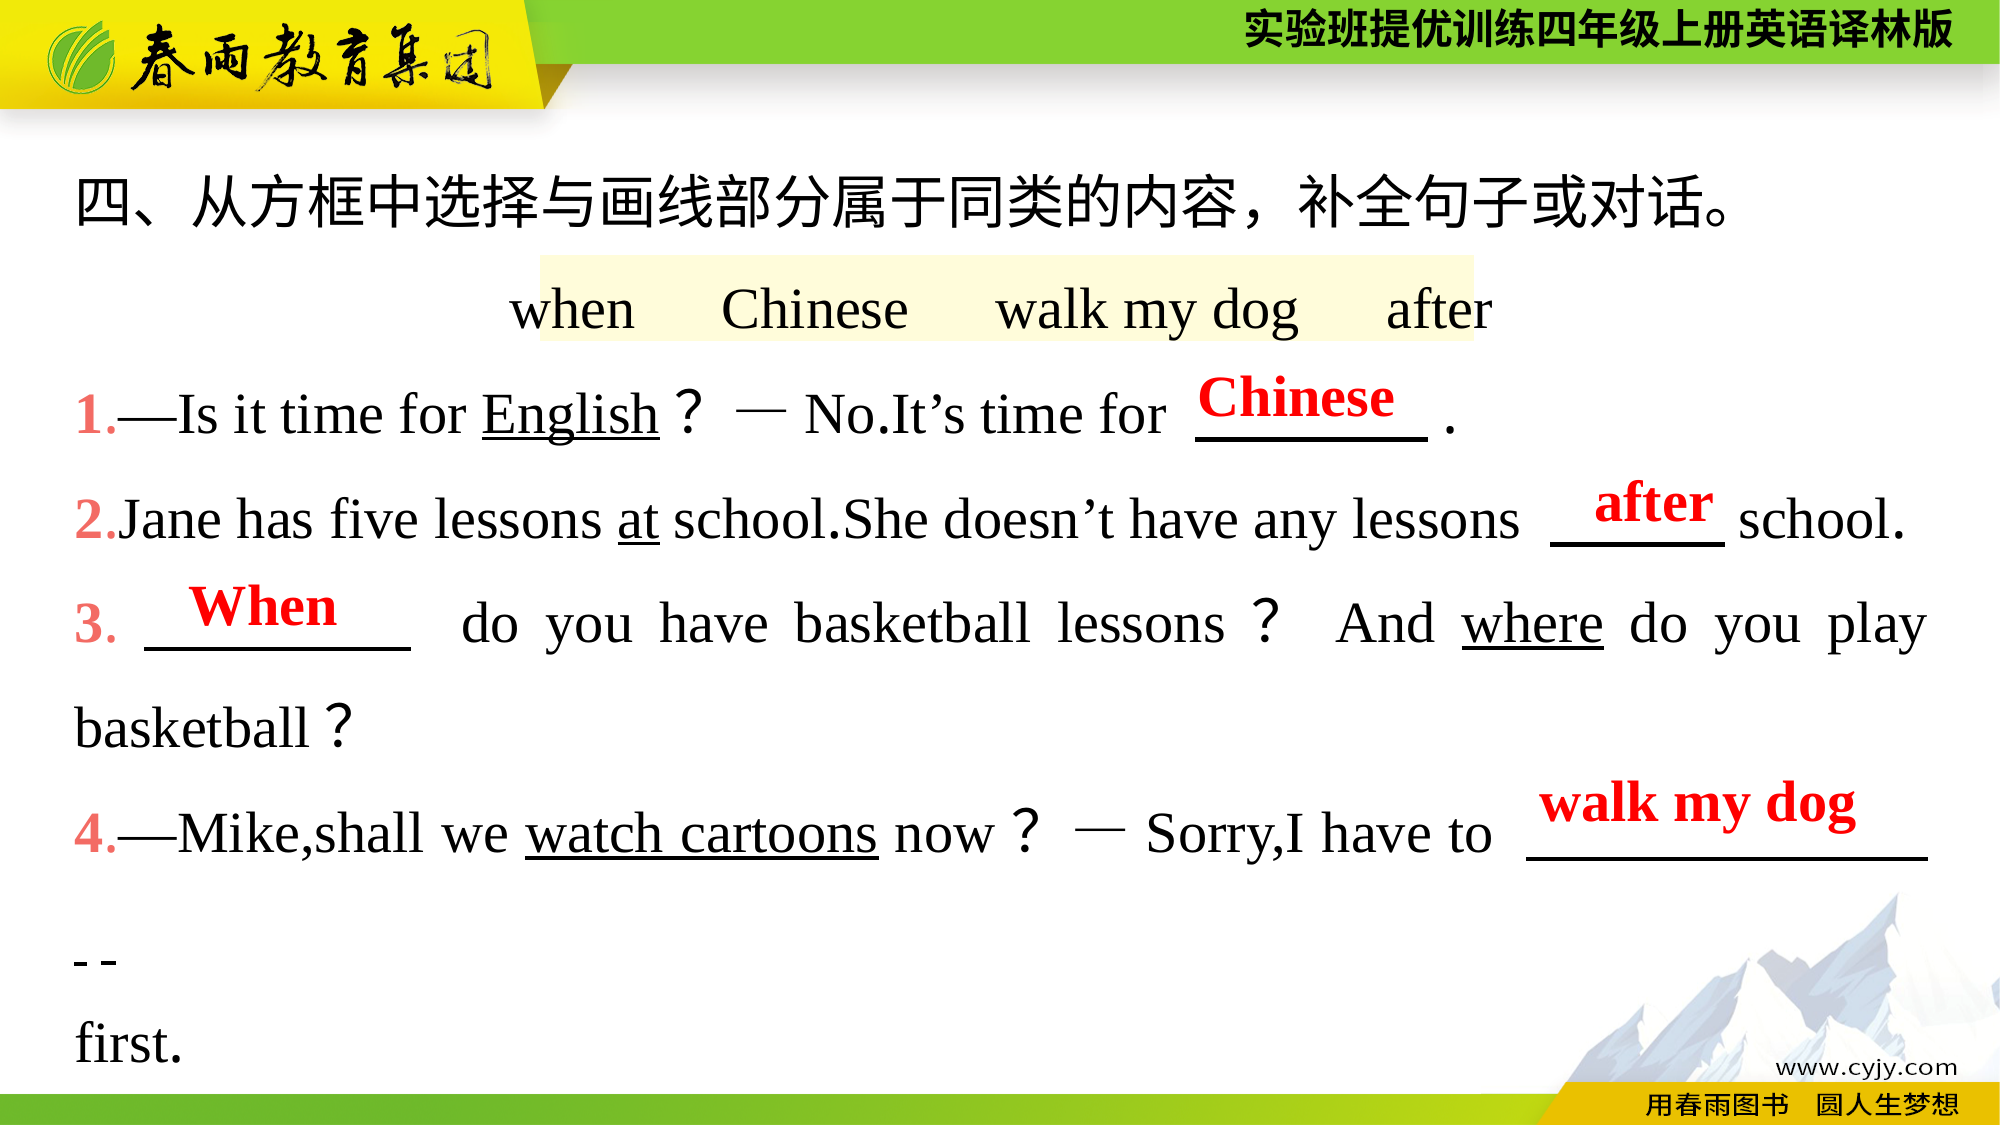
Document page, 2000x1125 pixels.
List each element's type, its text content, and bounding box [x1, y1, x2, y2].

text_box walk my dog [1524, 755, 1872, 841]
text_box When [174, 559, 353, 645]
picture [0, 0, 2000, 1125]
list 四、从方框中选择与画线部分属于同类的内容，补全句子或对话。 when Chinese walk my dog after 1.—Is it time for English？—No.It’s time for . 2.Jane has five lessons at school.She doesn’t have any lessons school. 3. do you have basketball lessons？And where do you play basketball？ 4.—Mike,shall we watch cartoons now？—Sorry,I have to . first. [59, 122, 1944, 986]
text_box Chinese [1182, 350, 1410, 436]
text_box after [1579, 455, 1729, 541]
